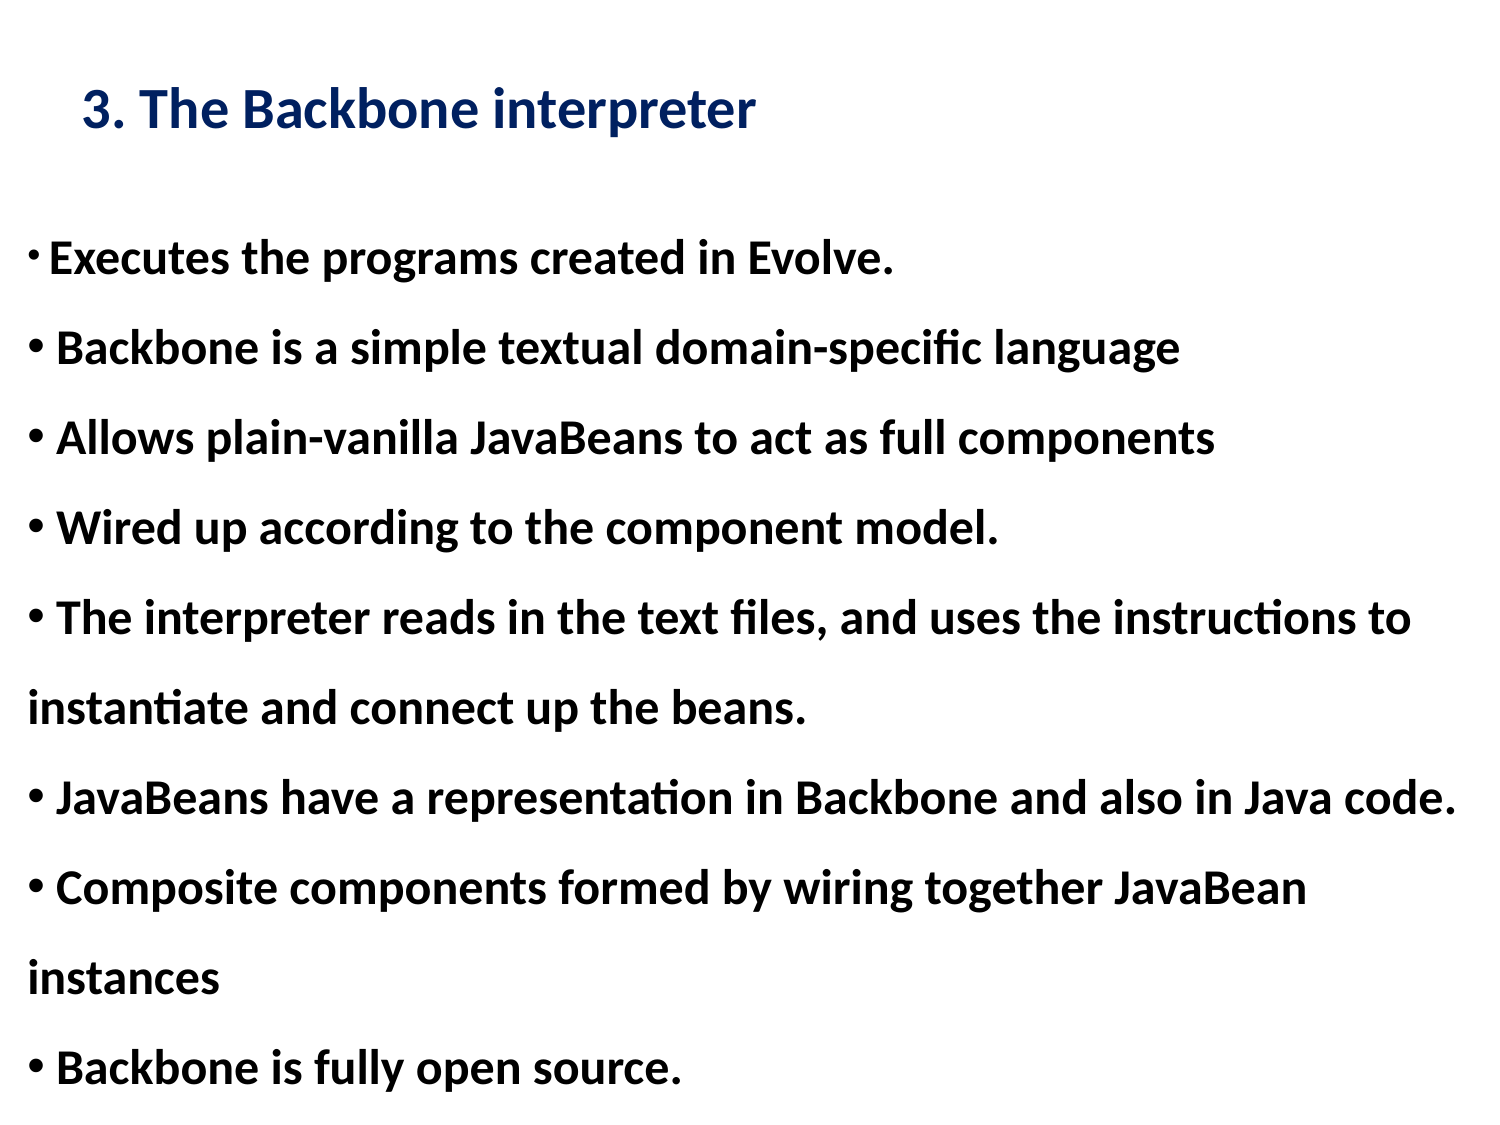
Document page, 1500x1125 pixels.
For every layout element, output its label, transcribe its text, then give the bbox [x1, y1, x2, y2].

text_box 3. The Backbone interpreter [67, 62, 773, 148]
text_box Executes the programs created in Evolve. Backbone is a simple textual domain-specific language Allows plain-vanilla JavaBeans to act as full components Wired up according to the component model. The interpreter reads in the text files, and uses the instructions to instantiate and connect up the beans. JavaBeans have a representation in Backbone and also in Java code. Composite components formed by wiring together JavaBean instances Backbone is fully open source. [12, 187, 1475, 1103]
